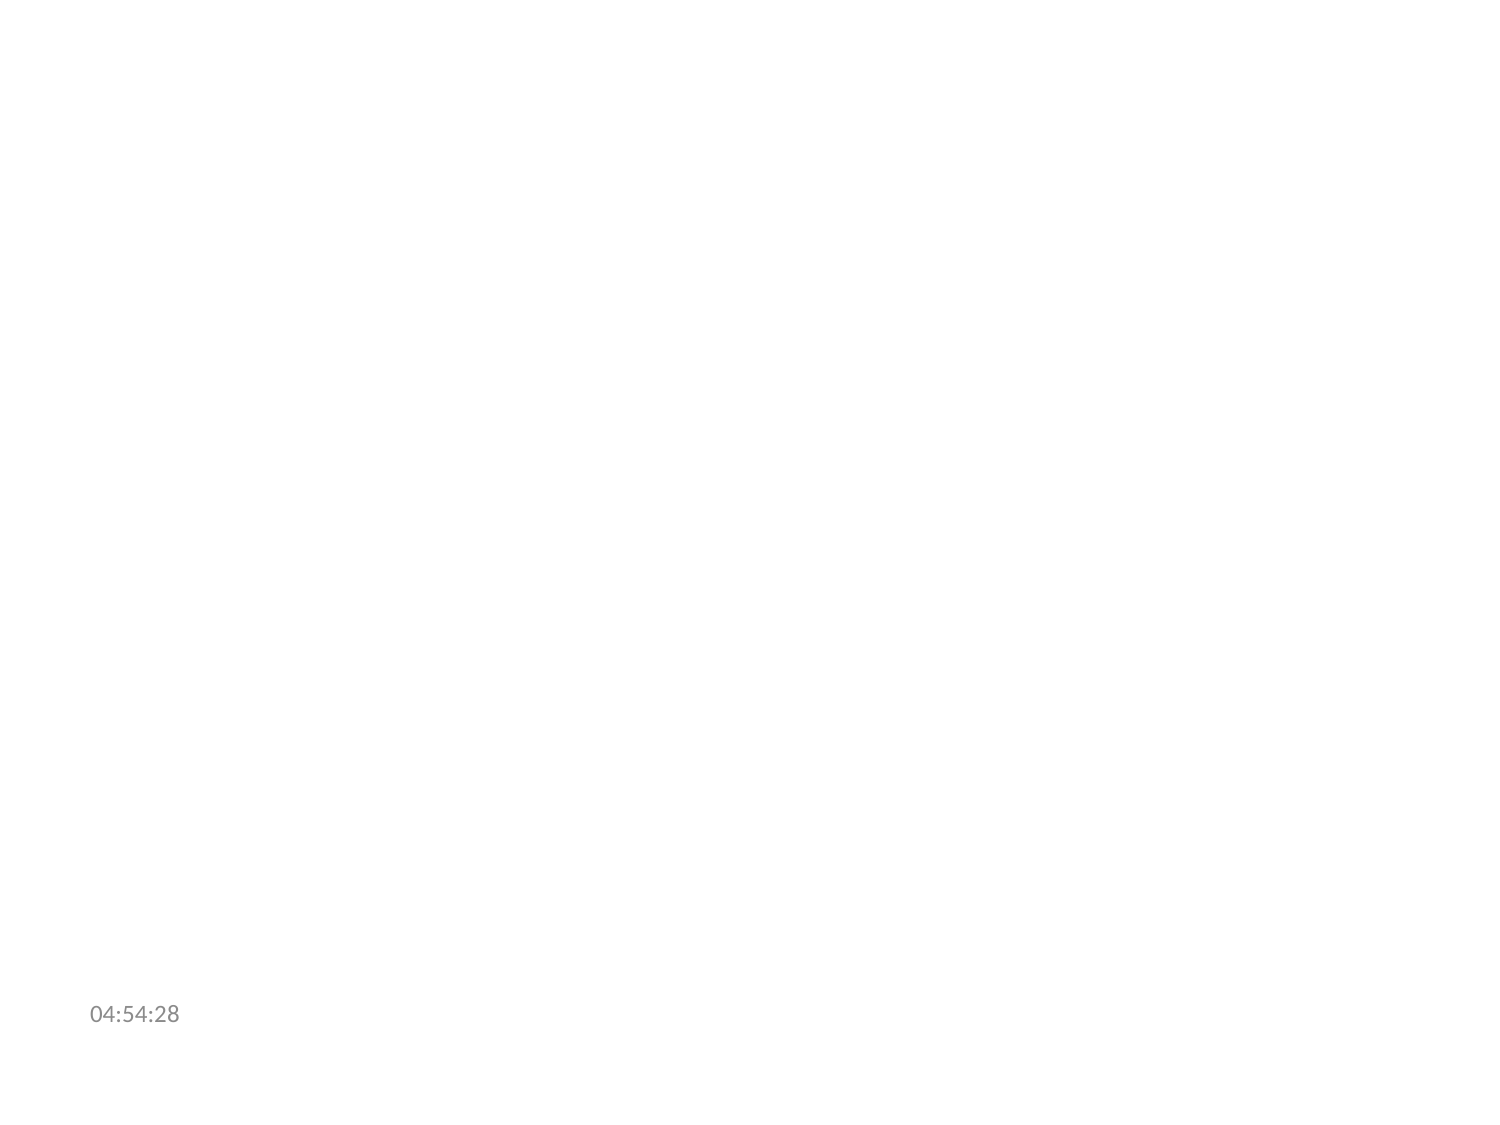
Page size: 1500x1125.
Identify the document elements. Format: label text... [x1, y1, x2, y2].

text_box 15:35:09 [75, 982, 425, 1043]
